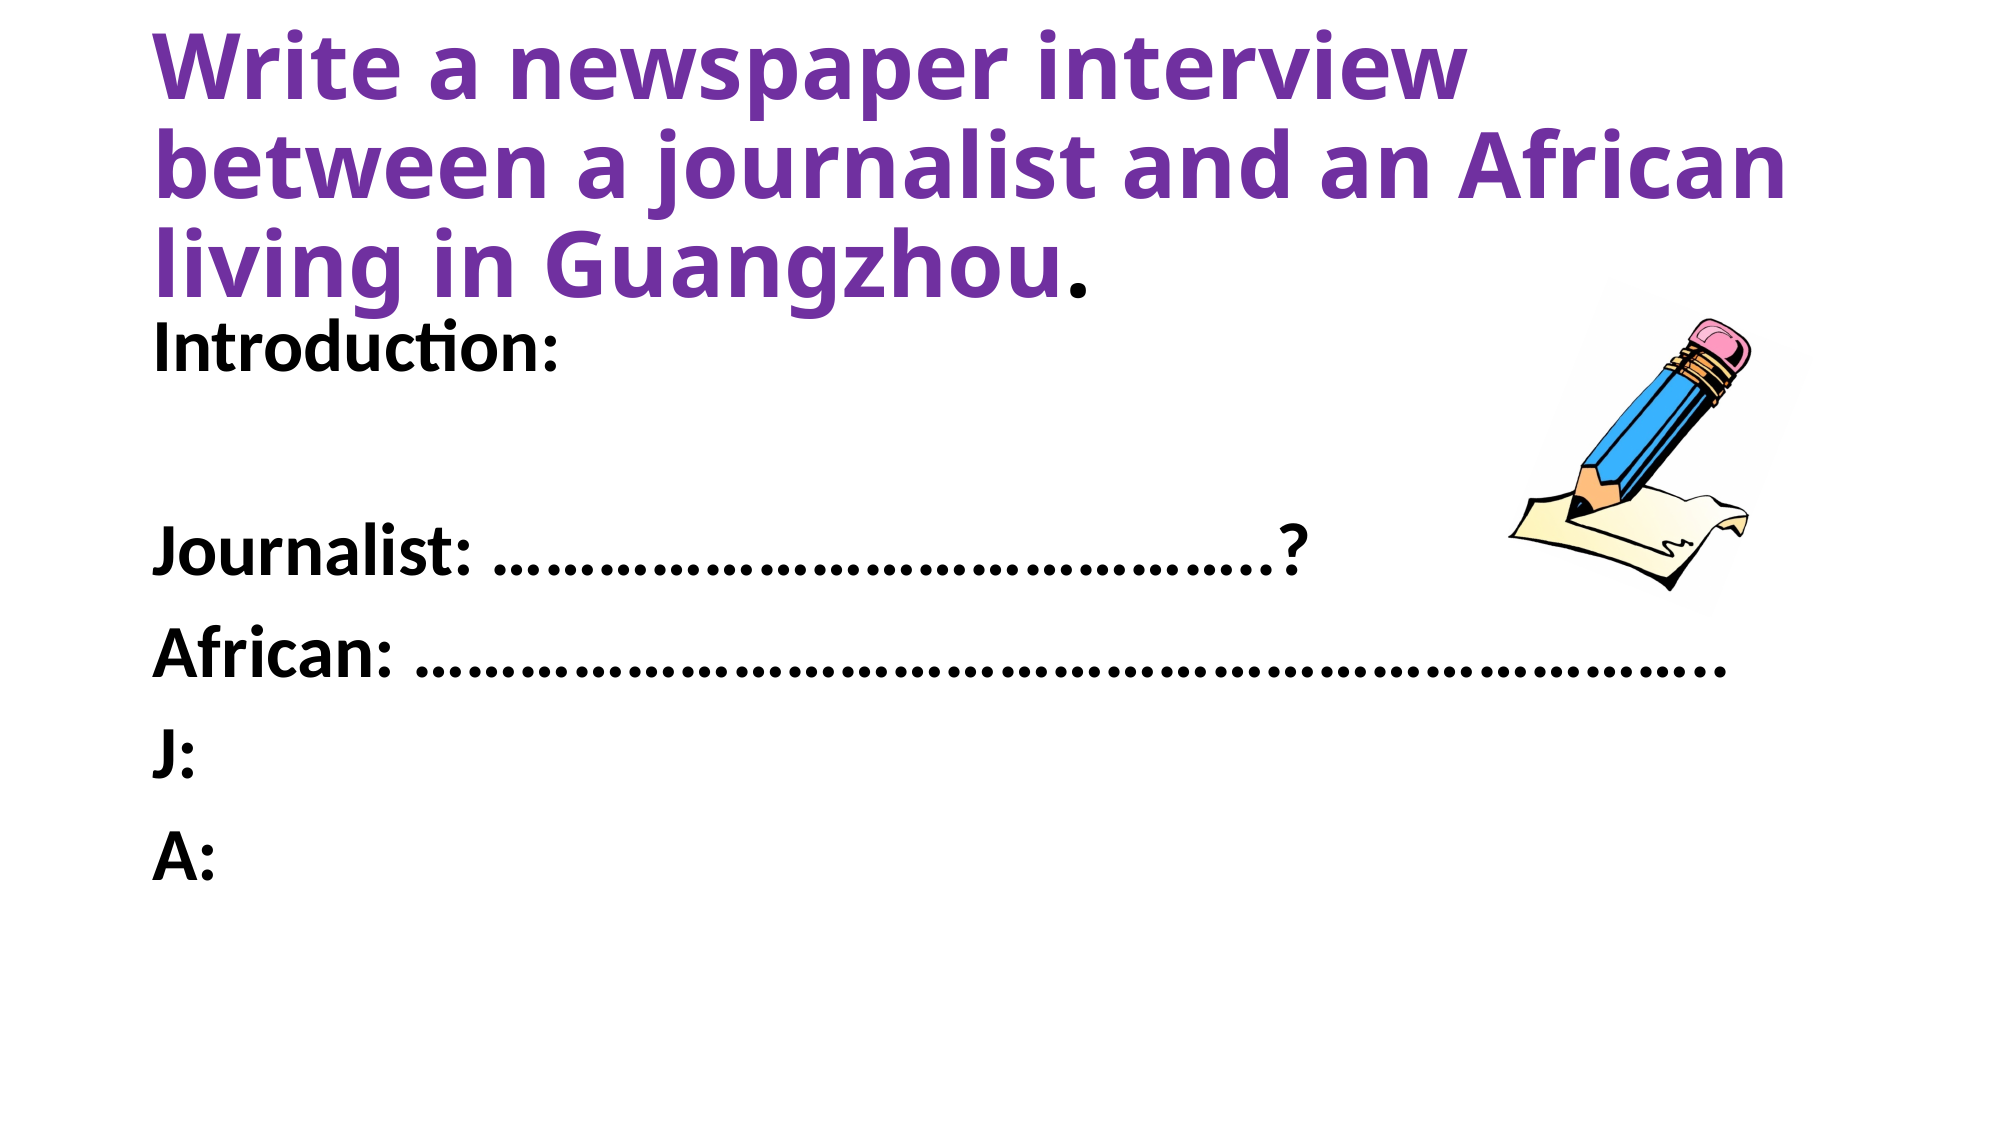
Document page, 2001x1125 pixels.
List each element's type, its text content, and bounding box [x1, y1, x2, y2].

list Introduction: Journalist: ……………………………………..? African: ……………………………………………………………….. J: A: [137, 299, 1863, 1103]
title Write a newspaper interview between a journalist and an African living in Guangzhou. [137, 59, 1863, 278]
picture [1507, 278, 1813, 617]
